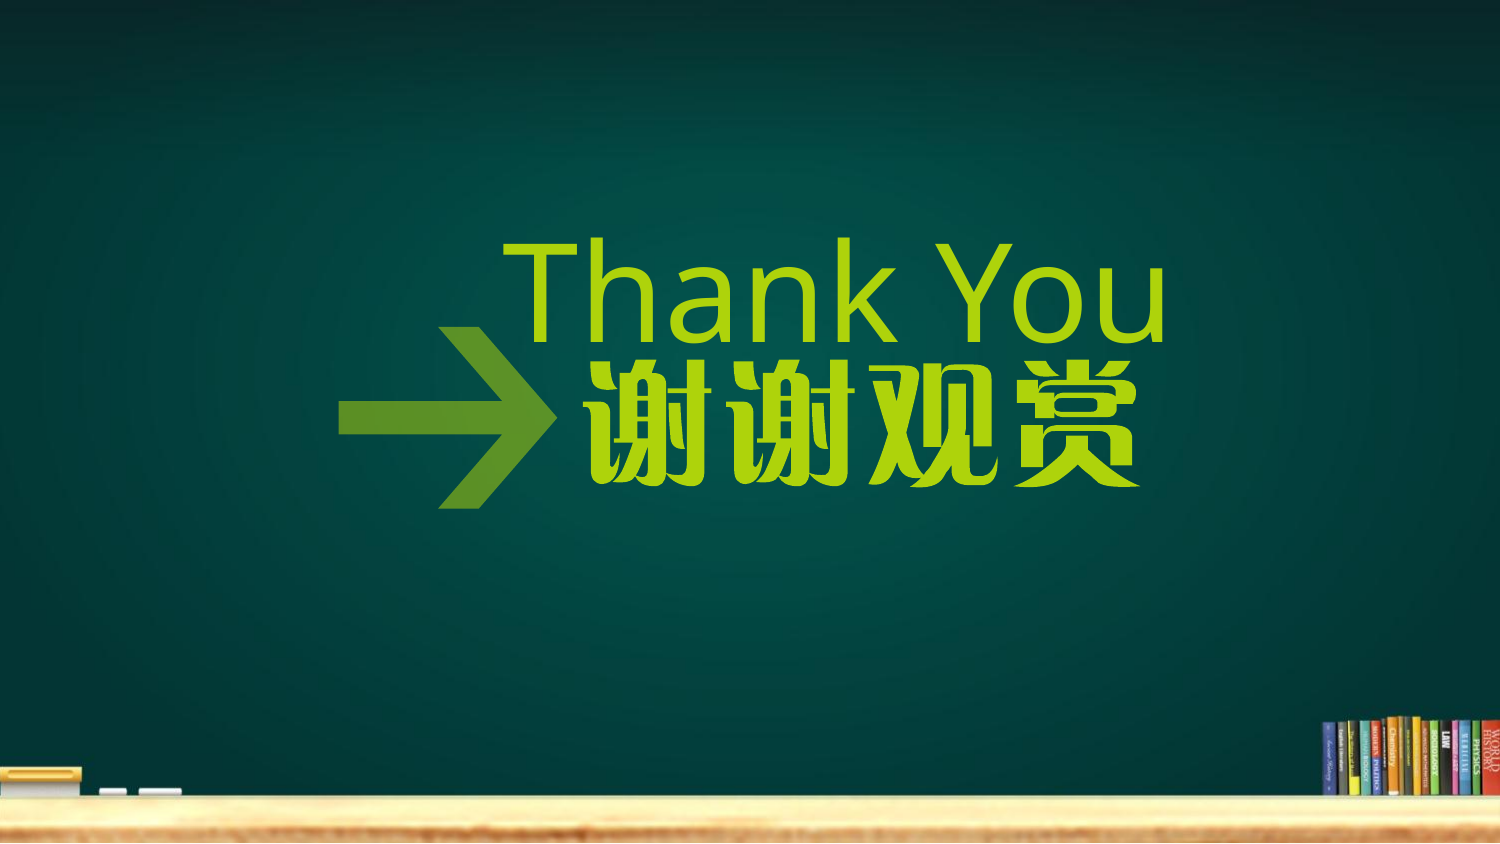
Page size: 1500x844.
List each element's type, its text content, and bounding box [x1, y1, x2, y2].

text_box [336, 324, 559, 511]
text_box [1013, 425, 1141, 488]
text_box [868, 363, 998, 488]
text_box [726, 359, 855, 487]
text_box Thank You [488, 197, 1190, 378]
text_box [1016, 359, 1136, 419]
text_box [582, 359, 712, 487]
picture [0, 0, 1500, 844]
